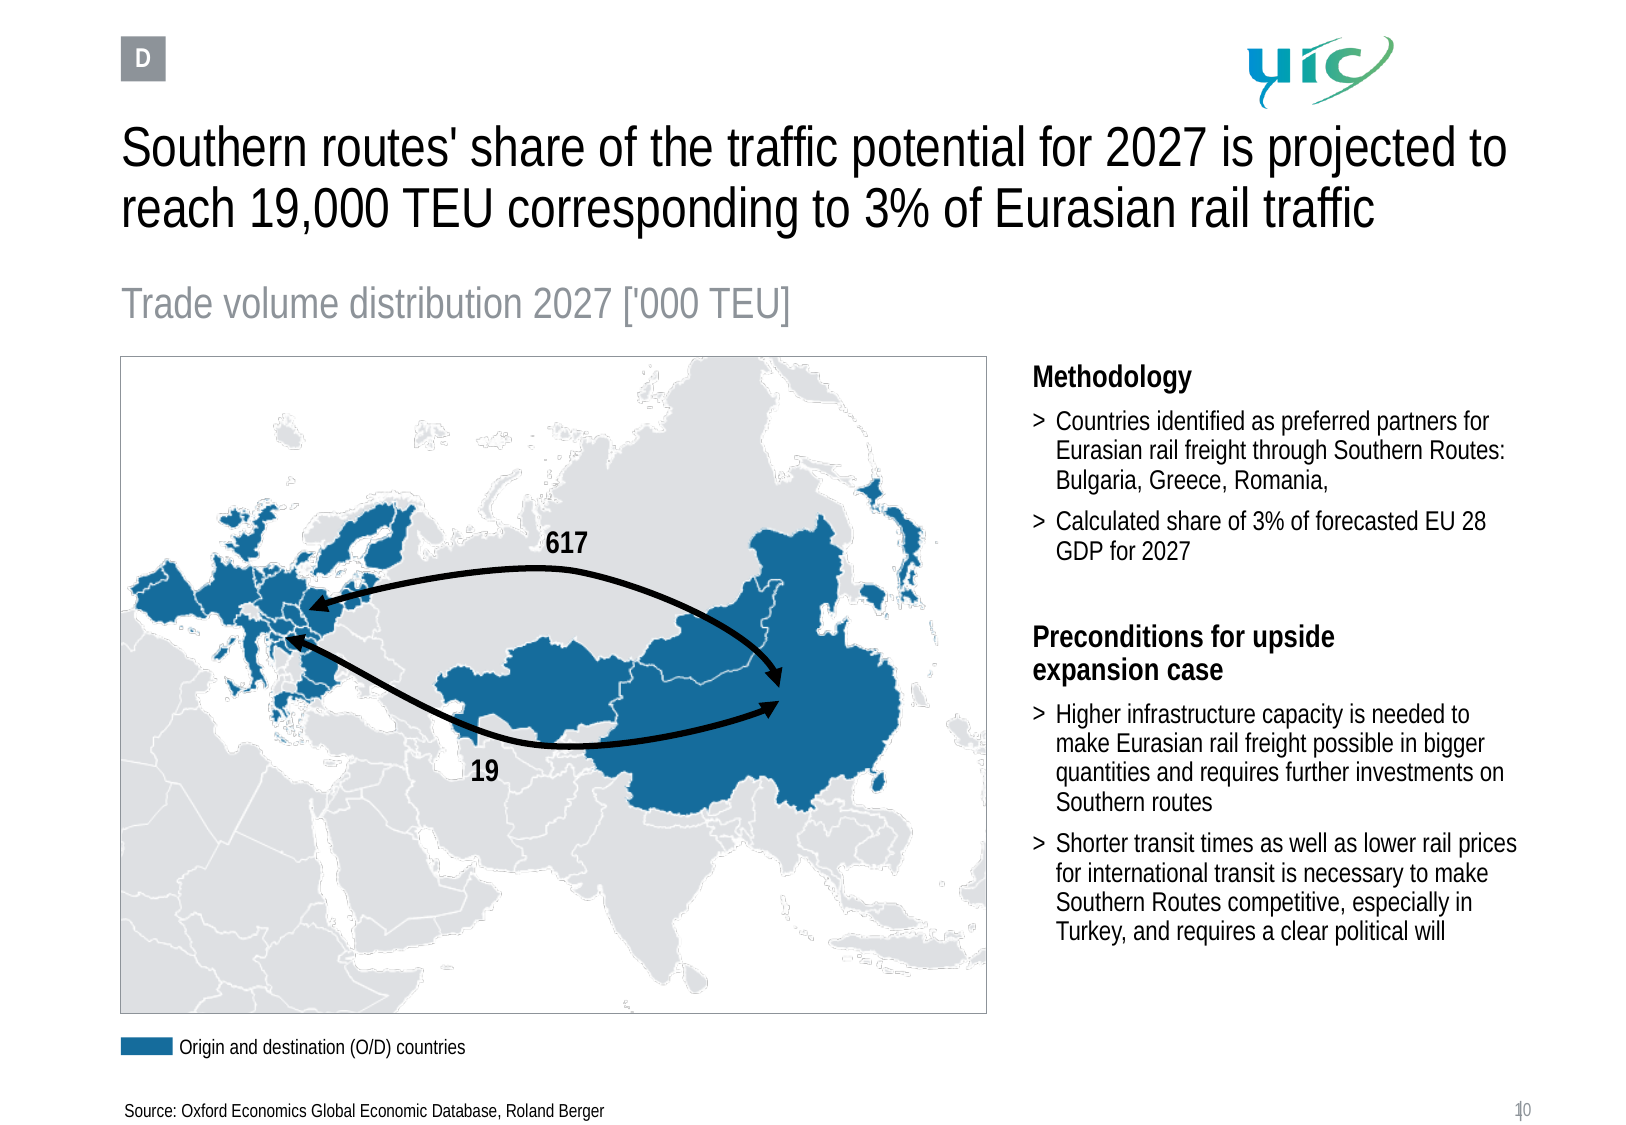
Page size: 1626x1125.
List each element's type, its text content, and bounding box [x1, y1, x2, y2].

picture [1247, 36, 1398, 109]
text_box Origin and destination (O/D) countries [179, 1033, 554, 1059]
text_box [119, 1035, 175, 1057]
text_box Trade volume distribution 2027 ['000 TEU] [121, 280, 1522, 328]
picture [120, 356, 986, 1014]
text_box Source: Oxford Economics Global Economic Database, Roland Berger [124, 1100, 609, 1122]
text_box D [120, 36, 166, 82]
text_box Methodology Countries identified as preferred partners for Eurasian rail freight through Southern Routes: Bulgaria, Greece, Romania, Calculated share of 3% of forecasted EU 28 GDP for 2027 Preconditions for upside expansion case Higher infrastructure capacity is needed to make Eurasian rail freight possible in bigger quantities and requires further investments on Southern routes Shorter transit times as well as lower rail prices for international transit is necessary to make Southern Routes competitive, especially in Turkey, and requires a clear political will [1032, 361, 1522, 947]
title Southern routes' share of the traffic potential for 2027 is projected to reach 19,000 TEU corresponding to 3% of Eurasian rail traffic [121, 118, 1522, 241]
picture [1247, 51, 1266, 109]
